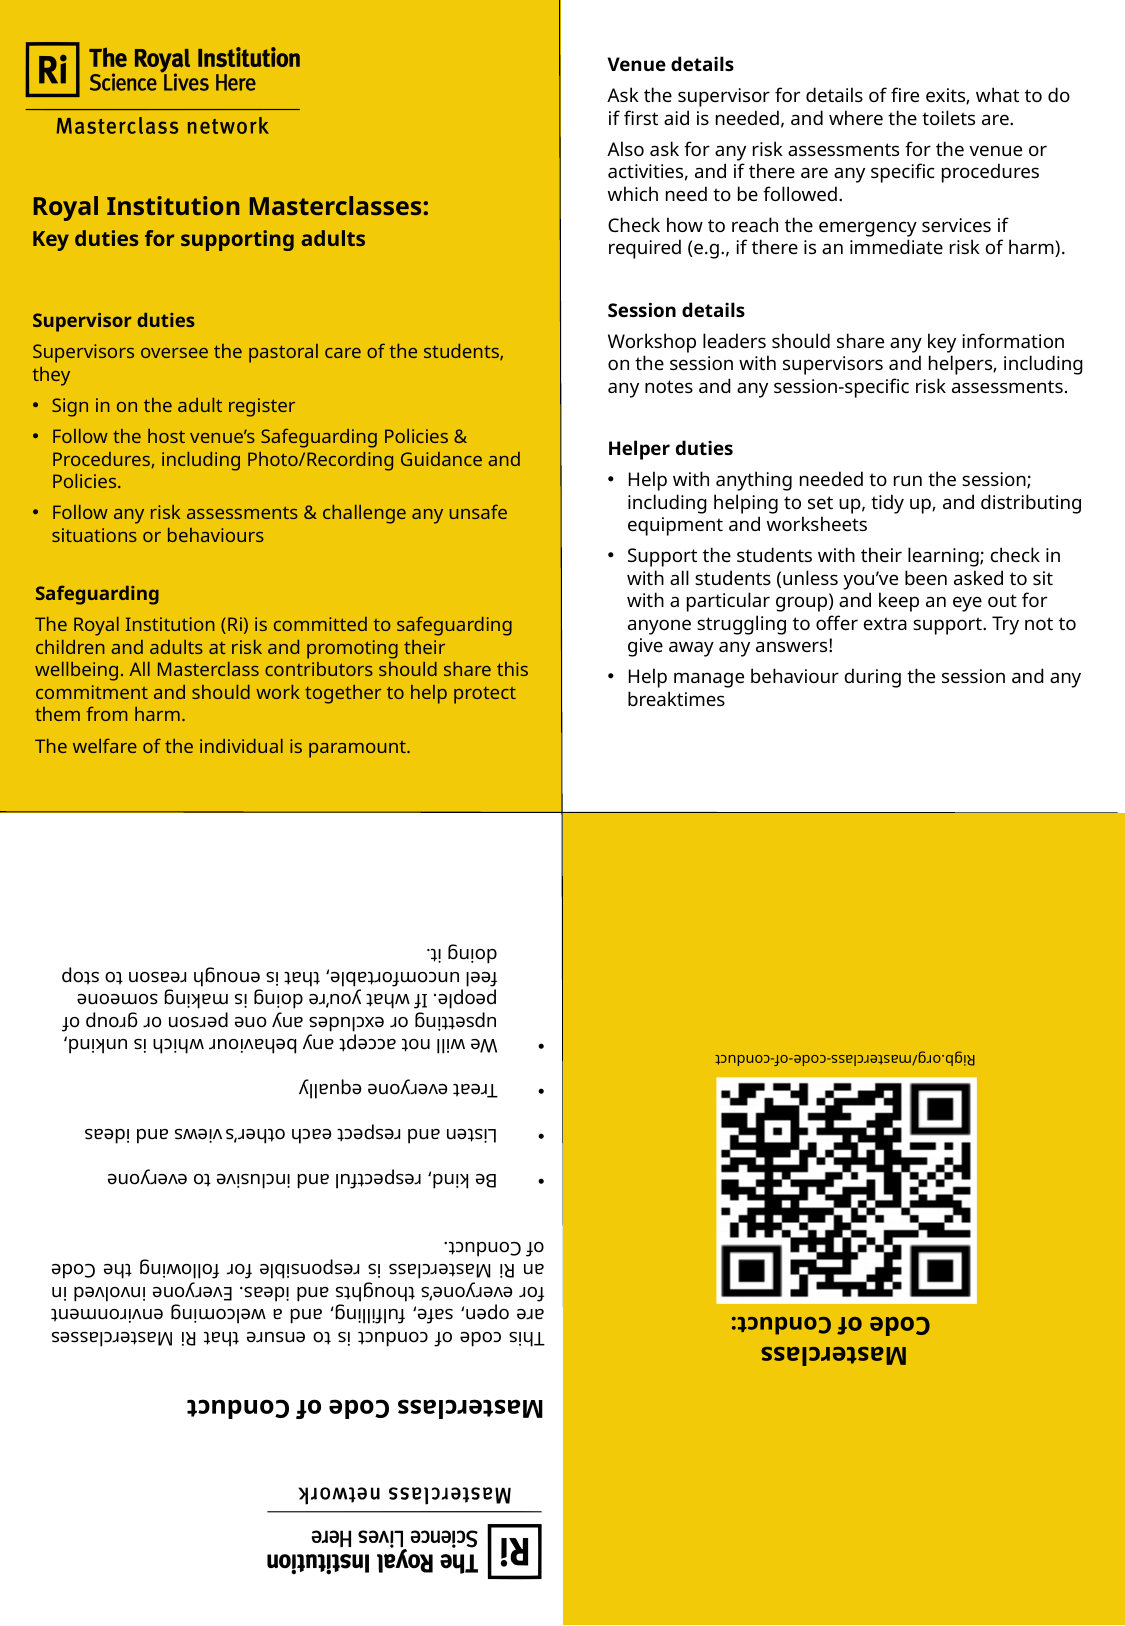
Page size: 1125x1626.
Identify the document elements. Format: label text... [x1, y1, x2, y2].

text_box Masterclass Code of Conduct: [643, 1305, 1018, 1381]
text_box Masterclass Code of Conduct This code of conduct is to ensure that Ri Masterclasses are open, safe, fulfilling, and a welcoming environment for everyone’s thoughts and ideas. Everyone involved in an Ri Masterclass is responsible for following the Code of Conduct. Be kind, respectful and inclusive to everyone Listen and respect each other’s views and ideas Treat everyone equally We will not accept any behaviour which is unkind, upsetting or excludes any one person or group of people. If what you’re doing is making someone feel uncomfortable, that is enough reason to stop doing it. [36, 938, 559, 1449]
text_box [565, 813, 1125, 1625]
text_box Venue details Ask the supervisor for details of fire exits, what to do if first aid is needed, and where the toilets are. Also ask for any risk assessments for the venue or activities, and if there are any specific procedures which need to be followed. Check how to reach the emergency services if required (e.g., if there is an immediate risk of harm). Session details Workshop leaders should share any key information on the session with supervisors and helpers, including any notes and any session-specific risk assessments. Helper duties Help with anything needed to run the session; including helping to set up, tidy up, and distributing equipment and worksheets Support the students with their learning; check in with all students (unless you’ve been asked to sit with a particular group) and keep an eye out for anyone struggling to offer extra support. Try not to give away any answers! Help manage behaviour during the session and any breaktimes [592, 45, 1100, 718]
text_box [0, 0, 559, 811]
text_box Royal Institution Masterclasses: Key duties for supporting adults [21, 185, 559, 257]
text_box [559, 0, 565, 1625]
text_box Supervisor duties Supervisors oversee the pastoral care of the students, they Sign in on the adult register Follow the host venue’s Safeguarding Policies & Procedures, including Photo/Recording Guidance and Policies. Follow any risk assessments & challenge any unsafe situations or behaviours [21, 303, 543, 552]
picture [716, 1077, 977, 1304]
picture [19, 34, 307, 146]
picture [260, 1475, 548, 1587]
text_box Rigb.org/masterclass-code-of-conduct [632, 1045, 1059, 1078]
text_box Safeguarding The Royal Institution (Ri) is committed to safeguarding children and adults at risk and promoting their wellbeing. All Masterclass contributors should share this commitment and should work together to help protect them from harm. The welfare of the individual is paramount. [24, 576, 541, 762]
